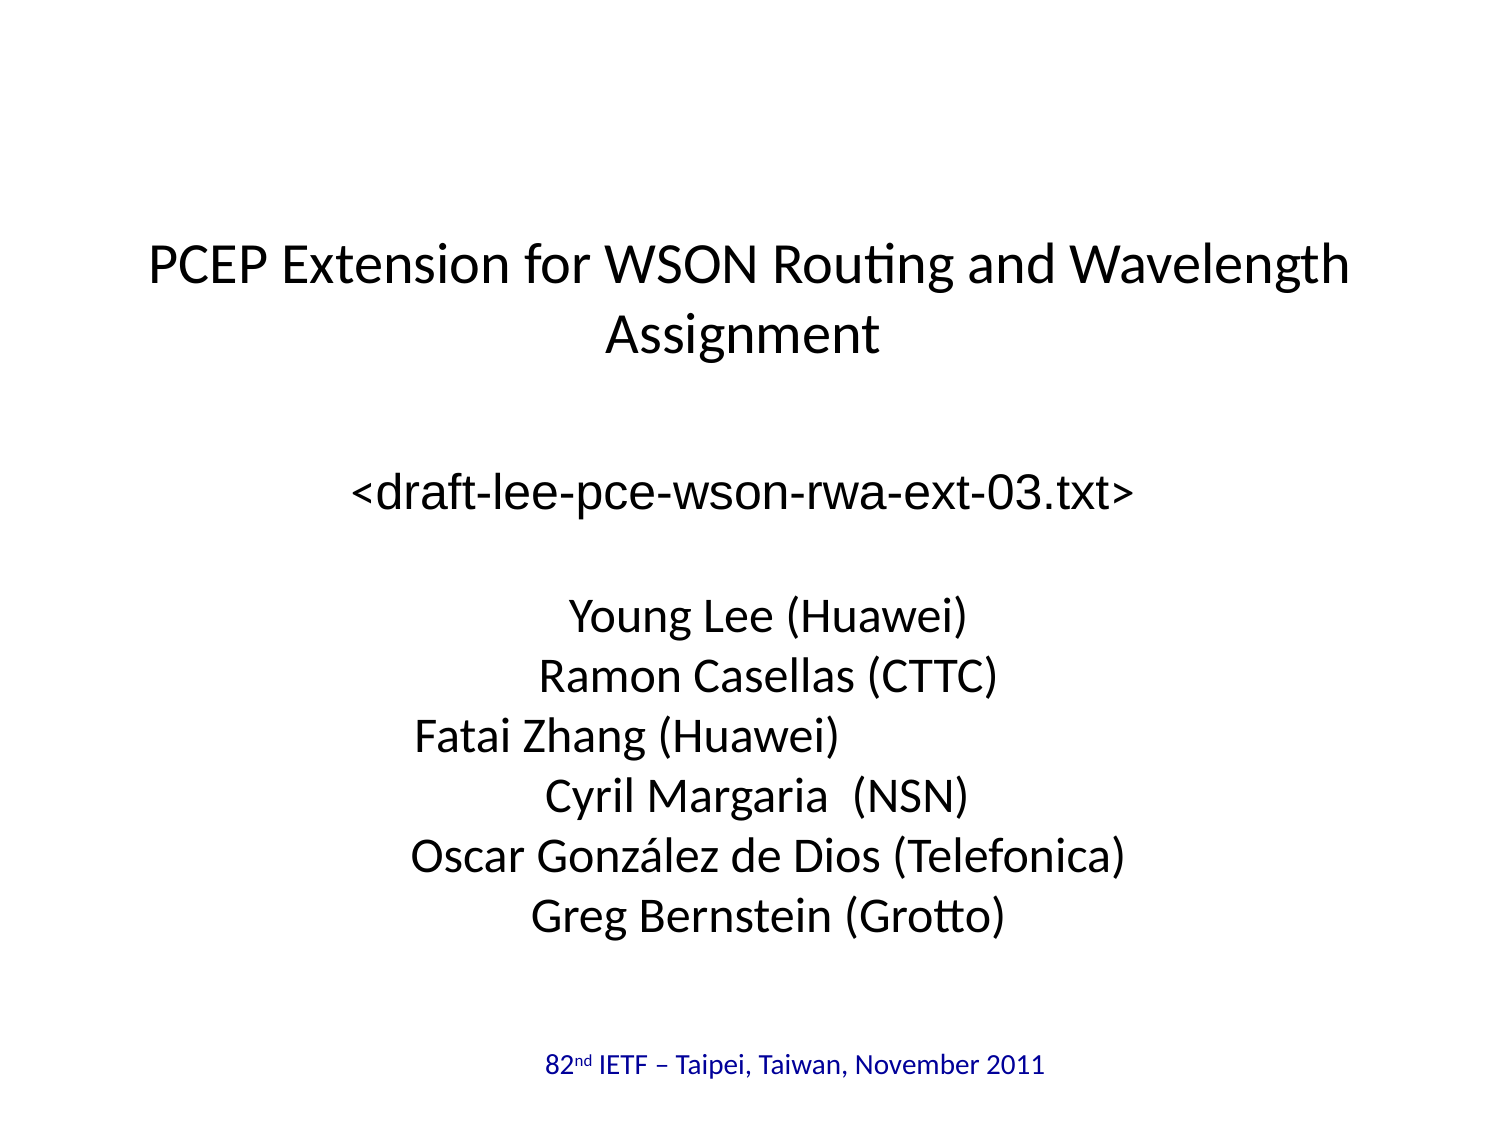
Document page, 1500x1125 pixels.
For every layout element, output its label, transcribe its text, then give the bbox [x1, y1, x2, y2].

text_box Young Lee (Huawei) Ramon Casellas (CTTC) Fatai Zhang (Huawei) Cyril Margaria (NSN) Oscar González de Dios (Telefonica) Greg Bernstein (Grotto) [87, 574, 1450, 950]
title PCEP Extension for WSON Routing and Wavelength Assignment [112, 174, 1388, 417]
text_box <draft-lee-pce-wson-rwa-ext-03.txt> [335, 451, 1150, 527]
